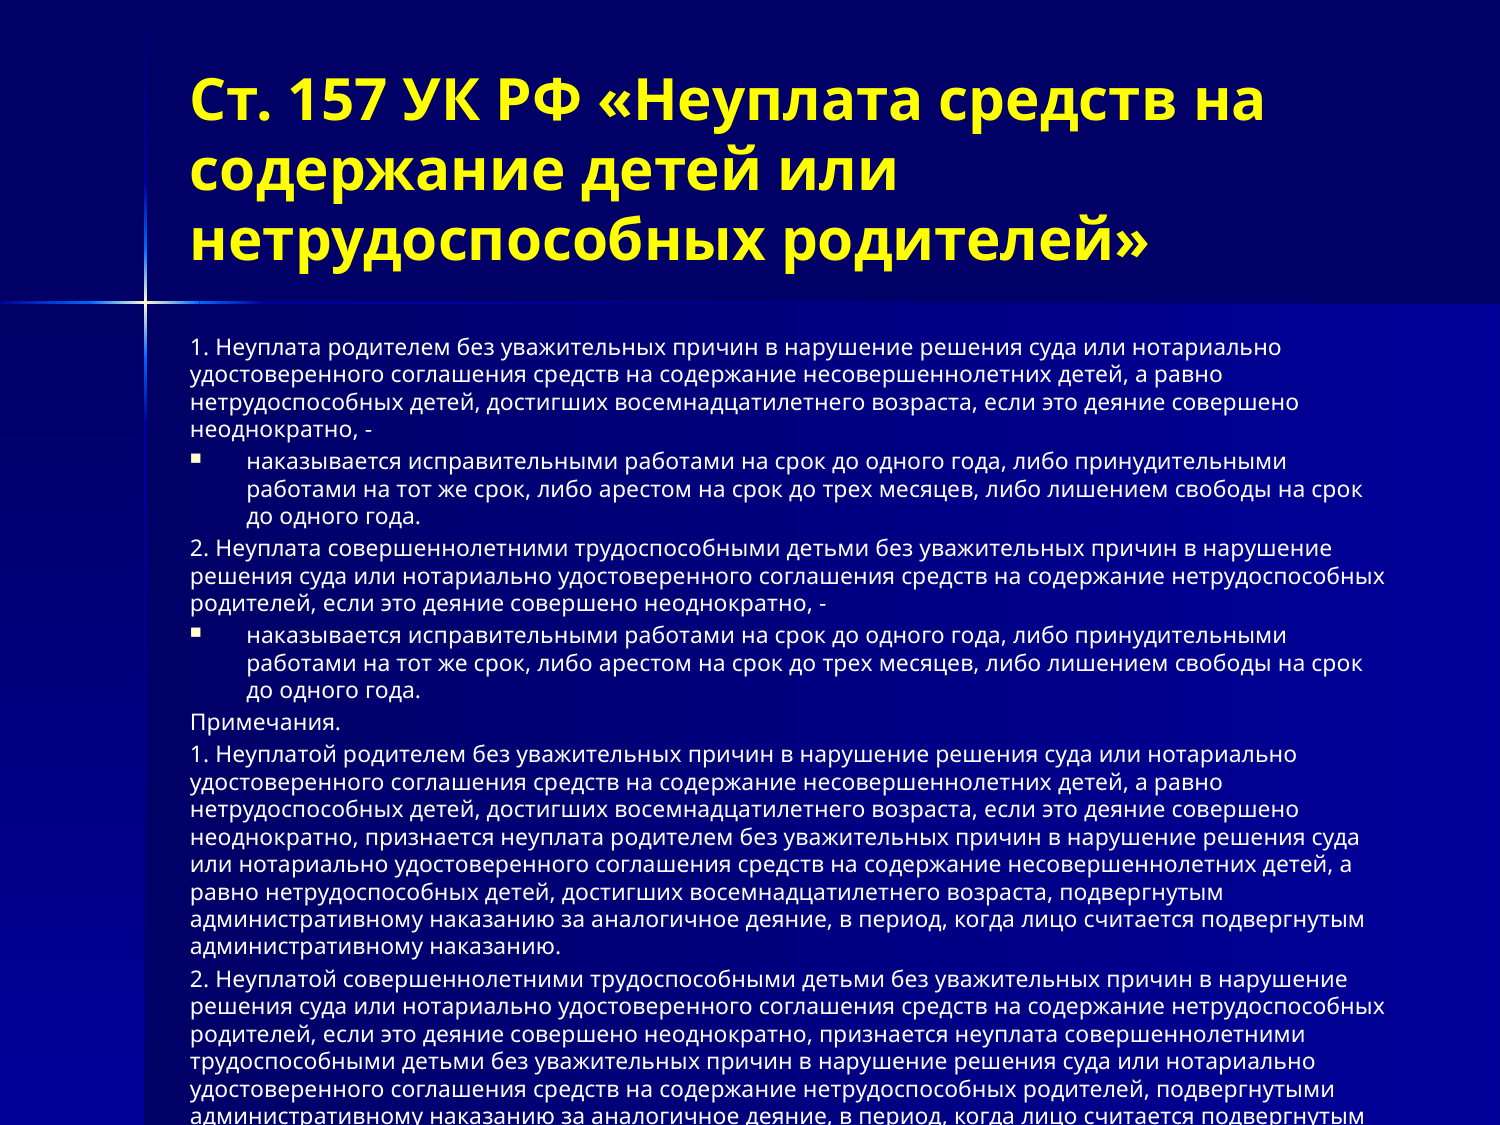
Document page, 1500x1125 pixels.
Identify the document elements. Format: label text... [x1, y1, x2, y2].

title Ст. 157 УК РФ «Неуплата средств на содержание детей или нетрудоспособных родителей» [174, 50, 1413, 285]
list 1. Неуплата родителем без уважительных причин в нарушение решения суда или нотариально удостоверенного соглашения средств на содержание несовершеннолетних детей, а равно нетрудоспособных детей, достигших восемнадцатилетнего возраста, если это деяние совершено неоднократно, - наказывается исправительными работами на срок до одного года, либо принудительными работами на тот же срок, либо арестом на срок до трех месяцев, либо лишением свободы на срок до одного года. 2. Неуплата совершеннолетними трудоспособными детьми без уважительных причин в нарушение решения суда или нотариально удостоверенного соглашения средств на содержание нетрудоспособных родителей, если это деяние совершено неоднократно, - наказывается исправительными работами на срок до одного года, либо принудительными работами на тот же срок, либо арестом на срок до трех месяцев, либо лишением свободы на срок до одного года. Примечания. 1. Неуплатой родителем без уважительных причин в нарушение решения суда или нотариально удостоверенного соглашения средств на содержание несовершеннолетних детей, а равно нетрудоспособных детей, достигших восемнадцатилетнего возраста, если это деяние совершено неоднократно, признается неуплата родителем без уважительных причин в нарушение решения суда или нотариально удостоверенного соглашения средств на содержание несовершеннолетних детей, а равно нетрудоспособных детей, достигших восемнадцатилетнего возраста, подвергнутым административному наказанию за аналогичное деяние, в период, когда лицо считается подвергнутым административному наказанию. 2. Неуплатой совершеннолетними трудоспособными детьми без уважительных причин в нарушение решения суда или нотариально удостоверенного соглашения средств на содержание нетрудоспособных родителей, если это деяние совершено неоднократно, признается неуплата совершеннолетними трудоспособными детьми без уважительных причин в нарушение решения суда или нотариально удостоверенного соглашения средств на содержание нетрудоспособных родителей, подвергнутыми административному наказанию за аналогичное деяние, в период, когда лицо считается подвергнутым административному наказанию. [174, 324, 1413, 1094]
